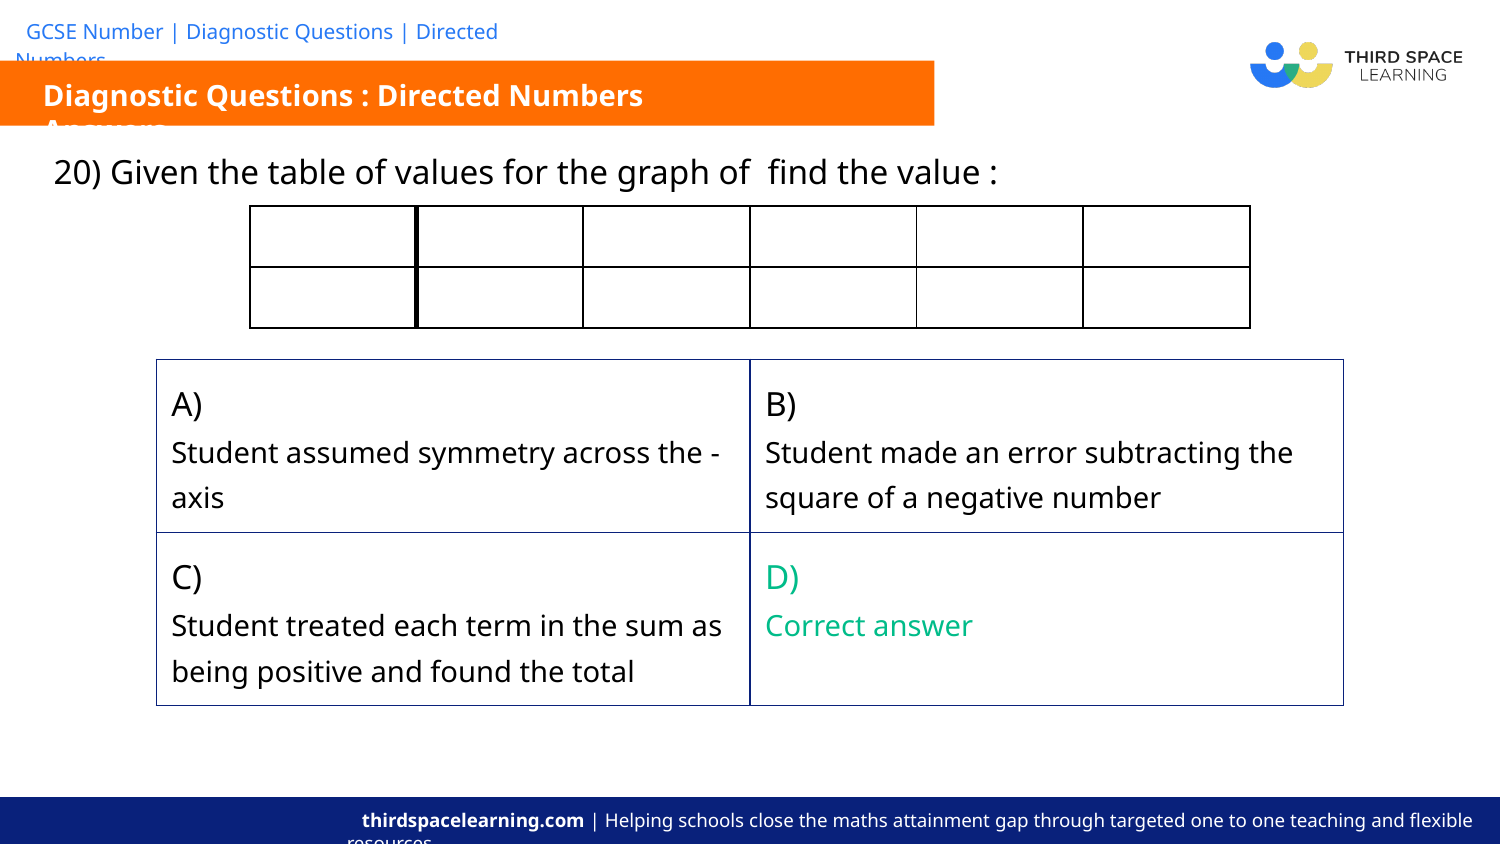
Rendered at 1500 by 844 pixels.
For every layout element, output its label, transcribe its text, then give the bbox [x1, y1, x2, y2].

picture [1250, 33, 1465, 99]
text_box Diagnostic Questions : Directed Numbers Answers [27, 61, 778, 162]
